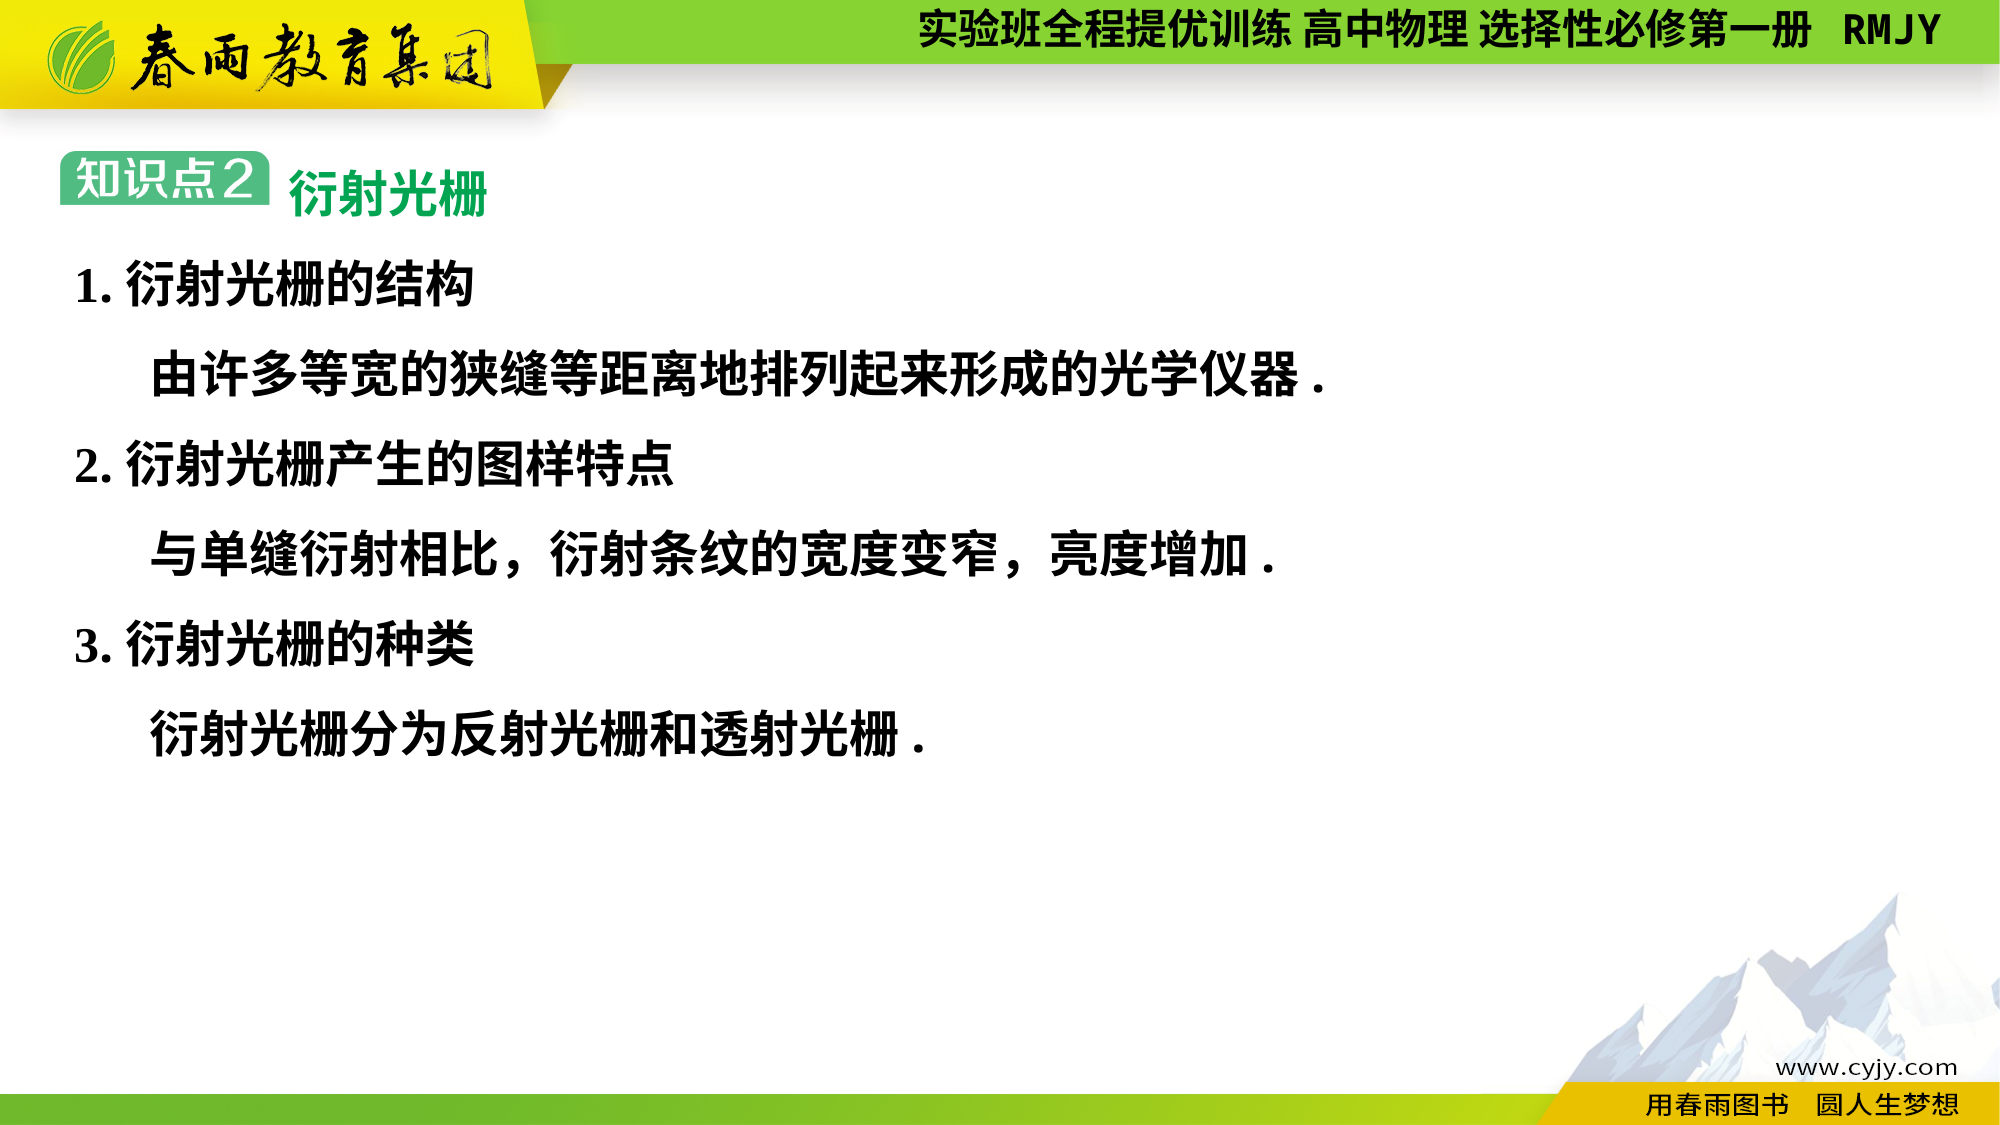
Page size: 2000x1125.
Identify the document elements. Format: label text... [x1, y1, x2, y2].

picture [0, 0, 2000, 1125]
list 衍射光栅 1.衍射光栅的结构 由许多等宽的狭缝等距离地排列起来形成的光学仪器. 2.衍射光栅产生的图样特点 与单缝衍射相比，衍射条纹的宽度变窄，亮度增加. 3.衍射光栅的种类 衍射光栅分为反射光栅和透射光栅. [59, 125, 1944, 777]
